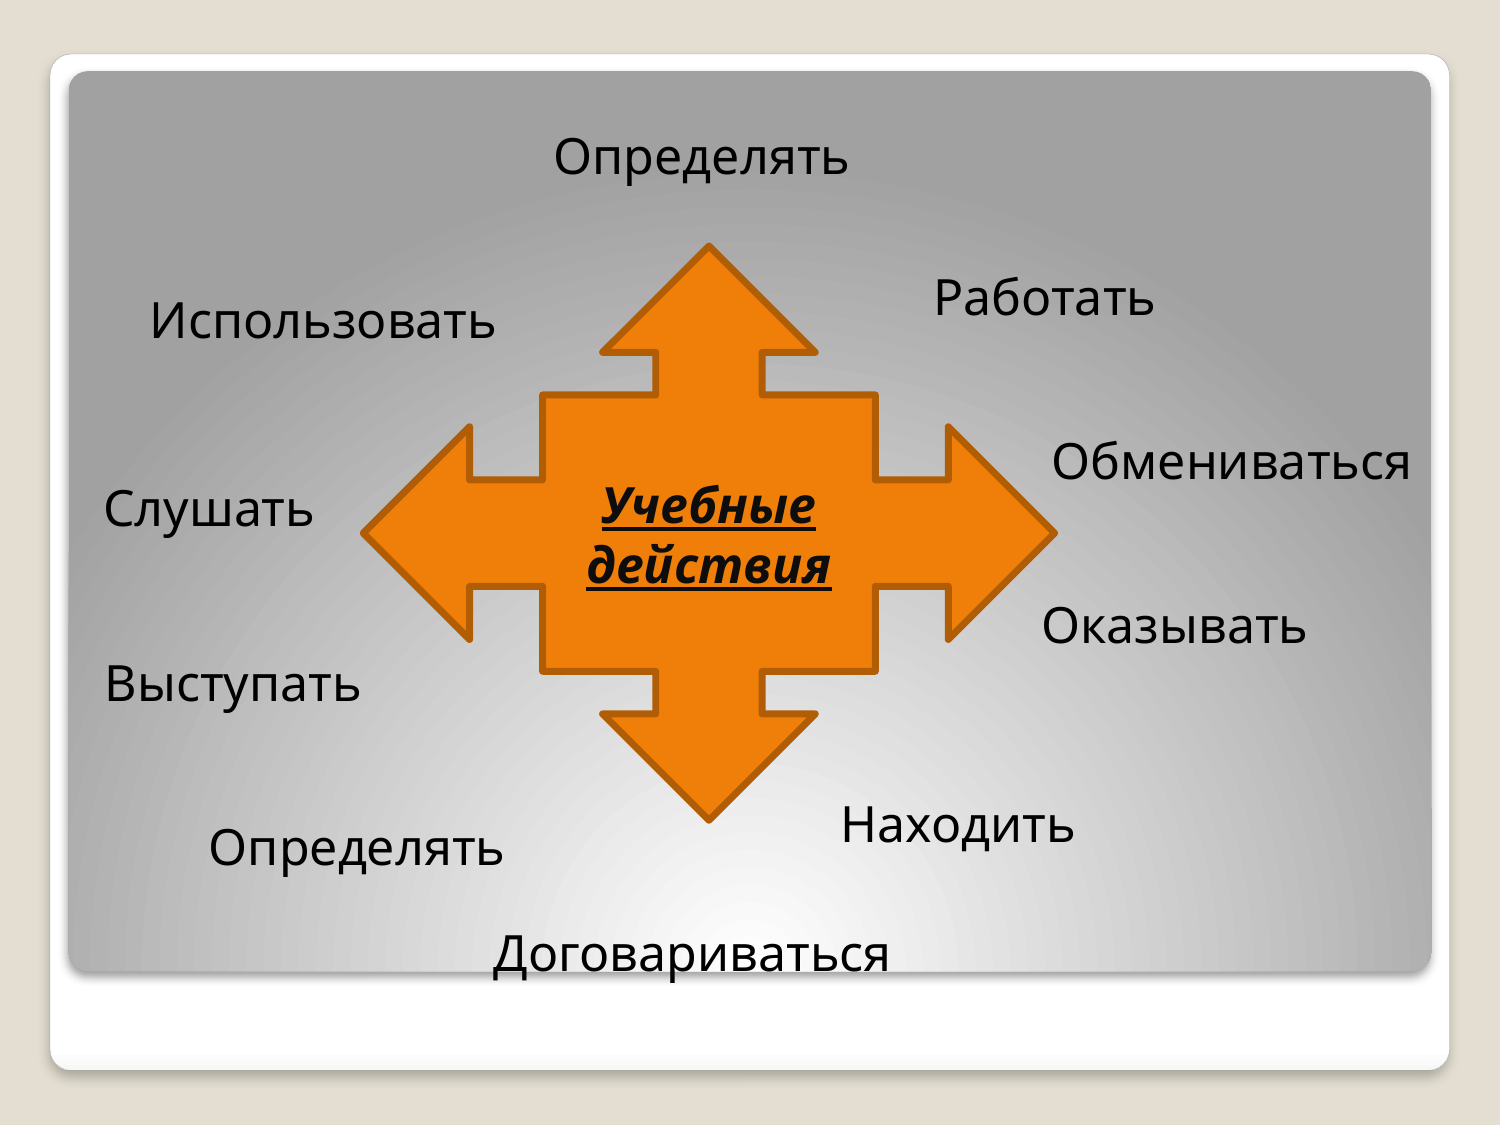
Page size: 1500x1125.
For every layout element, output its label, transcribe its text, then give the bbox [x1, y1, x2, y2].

text_box Работать [918, 257, 1172, 333]
text_box Обмениваться [1037, 421, 1428, 497]
text_box Договариваться [478, 913, 907, 989]
text_box Использовать [135, 281, 513, 356]
text_box Оказывать [1026, 585, 1324, 661]
text_box Определять [194, 808, 521, 884]
text_box Слушать [88, 468, 331, 544]
text_box Учебные действия [359, 242, 1059, 824]
text_box Выступать [90, 644, 378, 720]
text_box Находить [825, 785, 1092, 860]
text_box Определять [538, 117, 973, 192]
